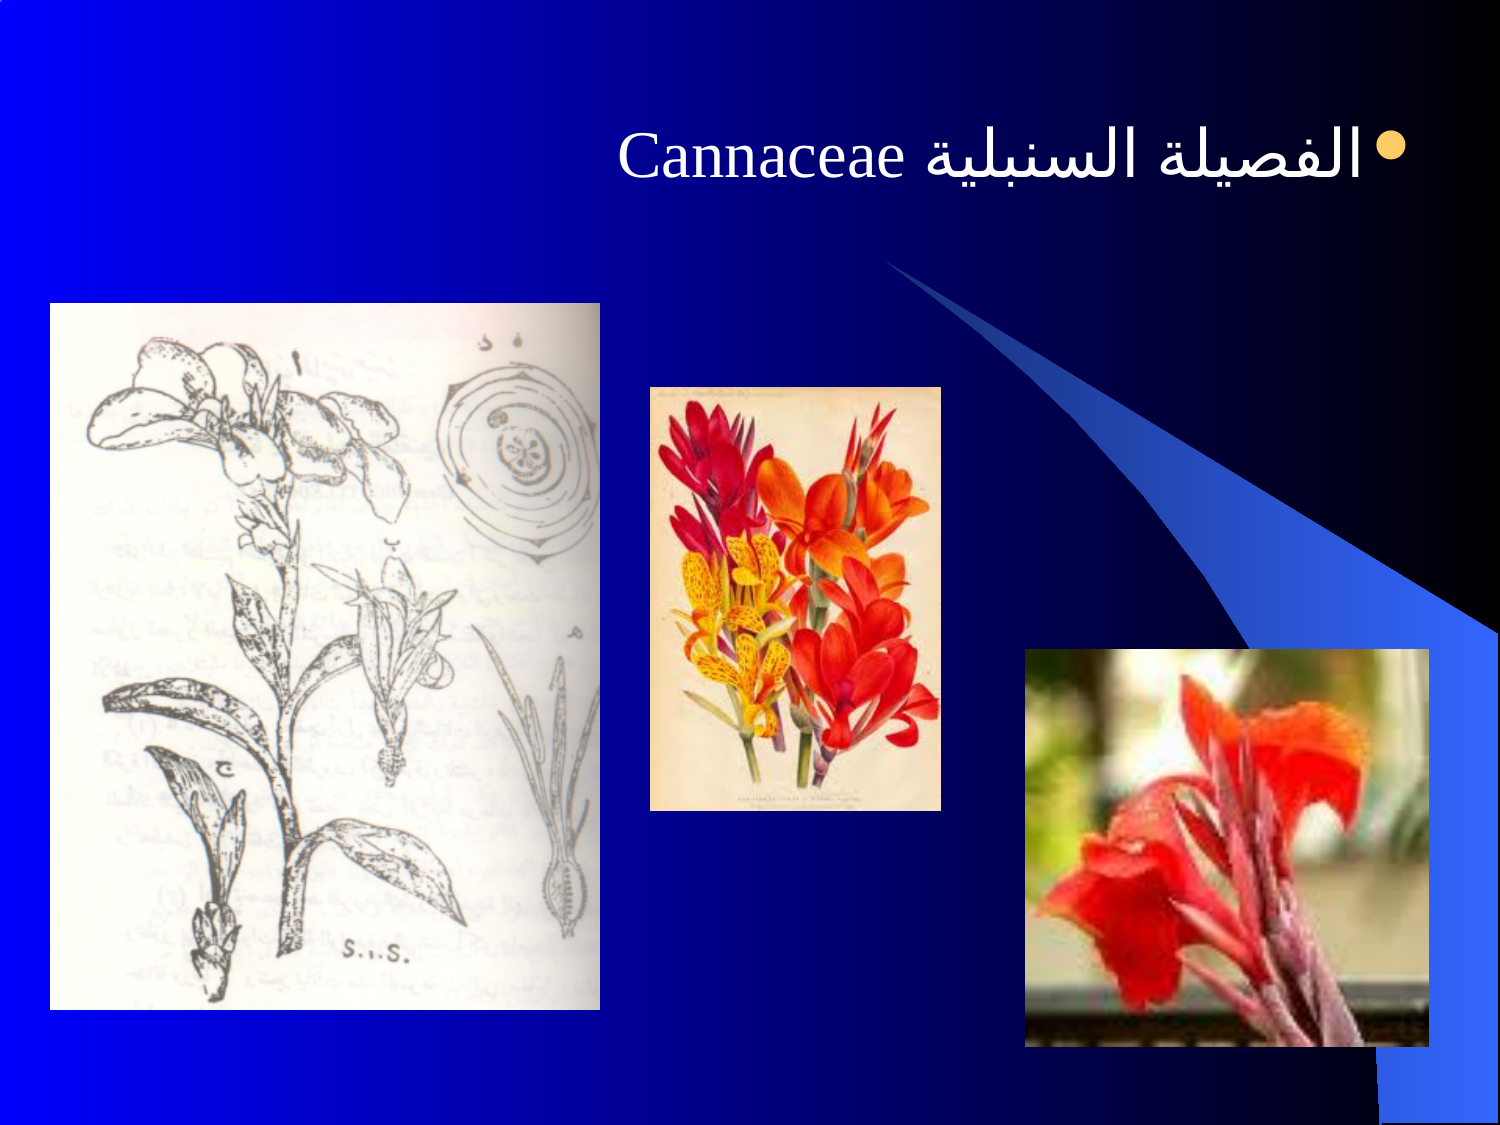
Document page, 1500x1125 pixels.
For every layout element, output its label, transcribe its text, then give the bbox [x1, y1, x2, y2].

picture [49, 303, 601, 1011]
picture [1024, 649, 1429, 1048]
picture [649, 387, 941, 812]
text_box الفصيلة السنبلية Cannaceae [574, 112, 1437, 200]
